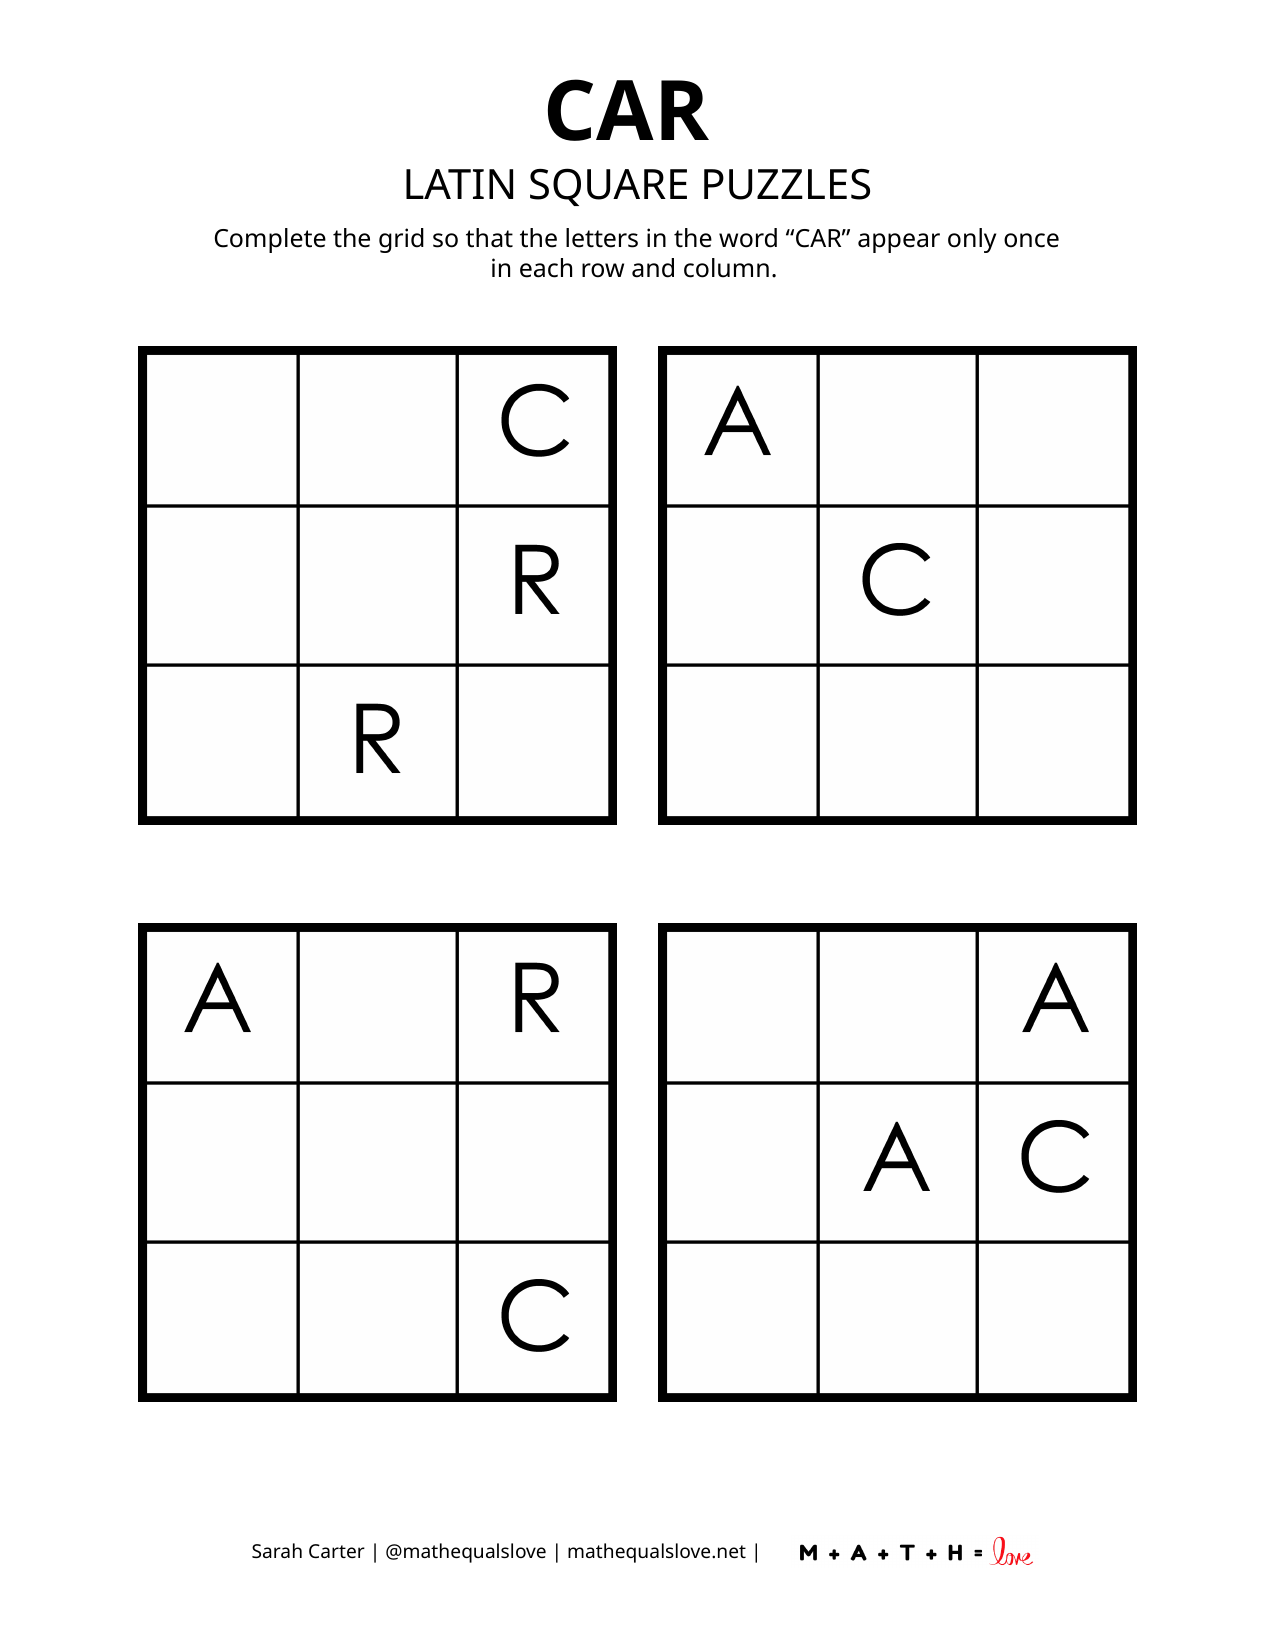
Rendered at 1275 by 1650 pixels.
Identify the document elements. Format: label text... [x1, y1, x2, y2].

text_box CAR LATIN SQUARE PUZZLES [77, 50, 1198, 214]
picture [137, 923, 617, 1403]
picture [658, 346, 1138, 826]
picture [658, 923, 1138, 1403]
text_box Sarah Carter | @mathequalslove | mathequalslove.net | [236, 1532, 1071, 1570]
text_box Complete the grid so that the letters in the word “CAR” appear only once in each row and column. [0, 214, 1275, 290]
picture [137, 346, 617, 826]
picture [790, 1534, 1039, 1569]
